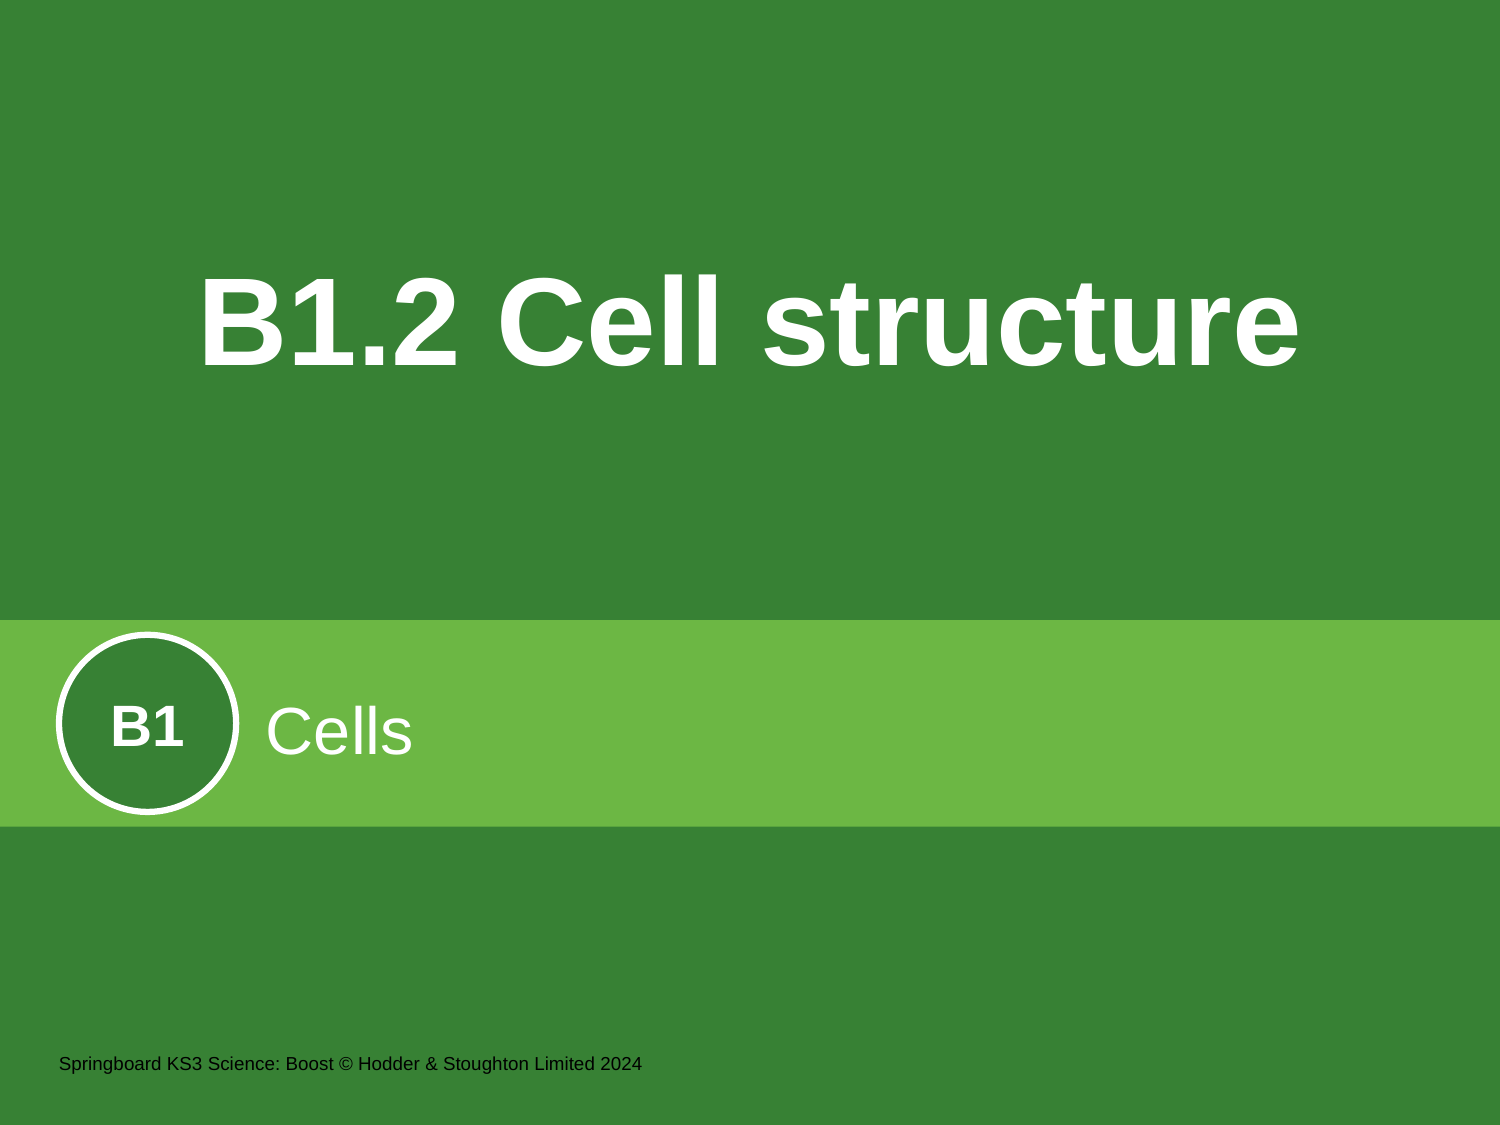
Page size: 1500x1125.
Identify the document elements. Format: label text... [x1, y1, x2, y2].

title B1.2 Cell structure [57, 116, 1443, 534]
subtitle Cells [0, 620, 1500, 827]
text_box B1 [57, 633, 238, 813]
footer Springboard KS3 Science: Boost © Hodder & Stoughton Limited 2024 [59, 1033, 680, 1094]
